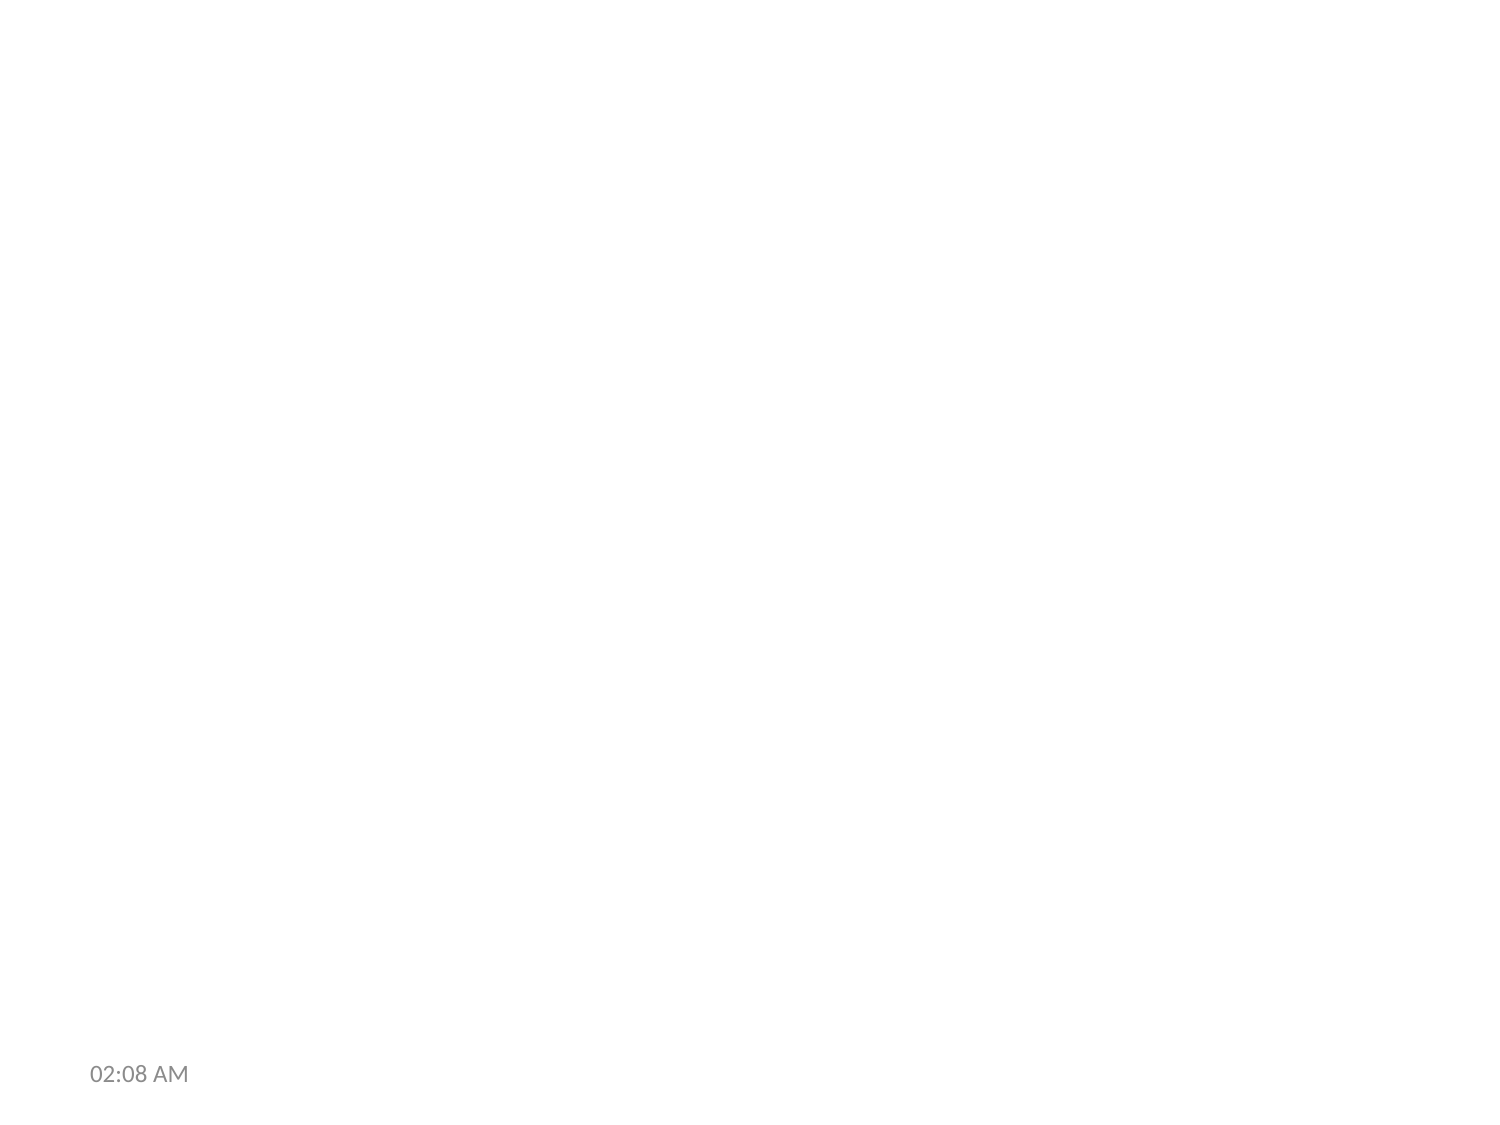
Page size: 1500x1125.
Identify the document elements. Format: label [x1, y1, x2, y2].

slide_number [75, 1042, 425, 1103]
